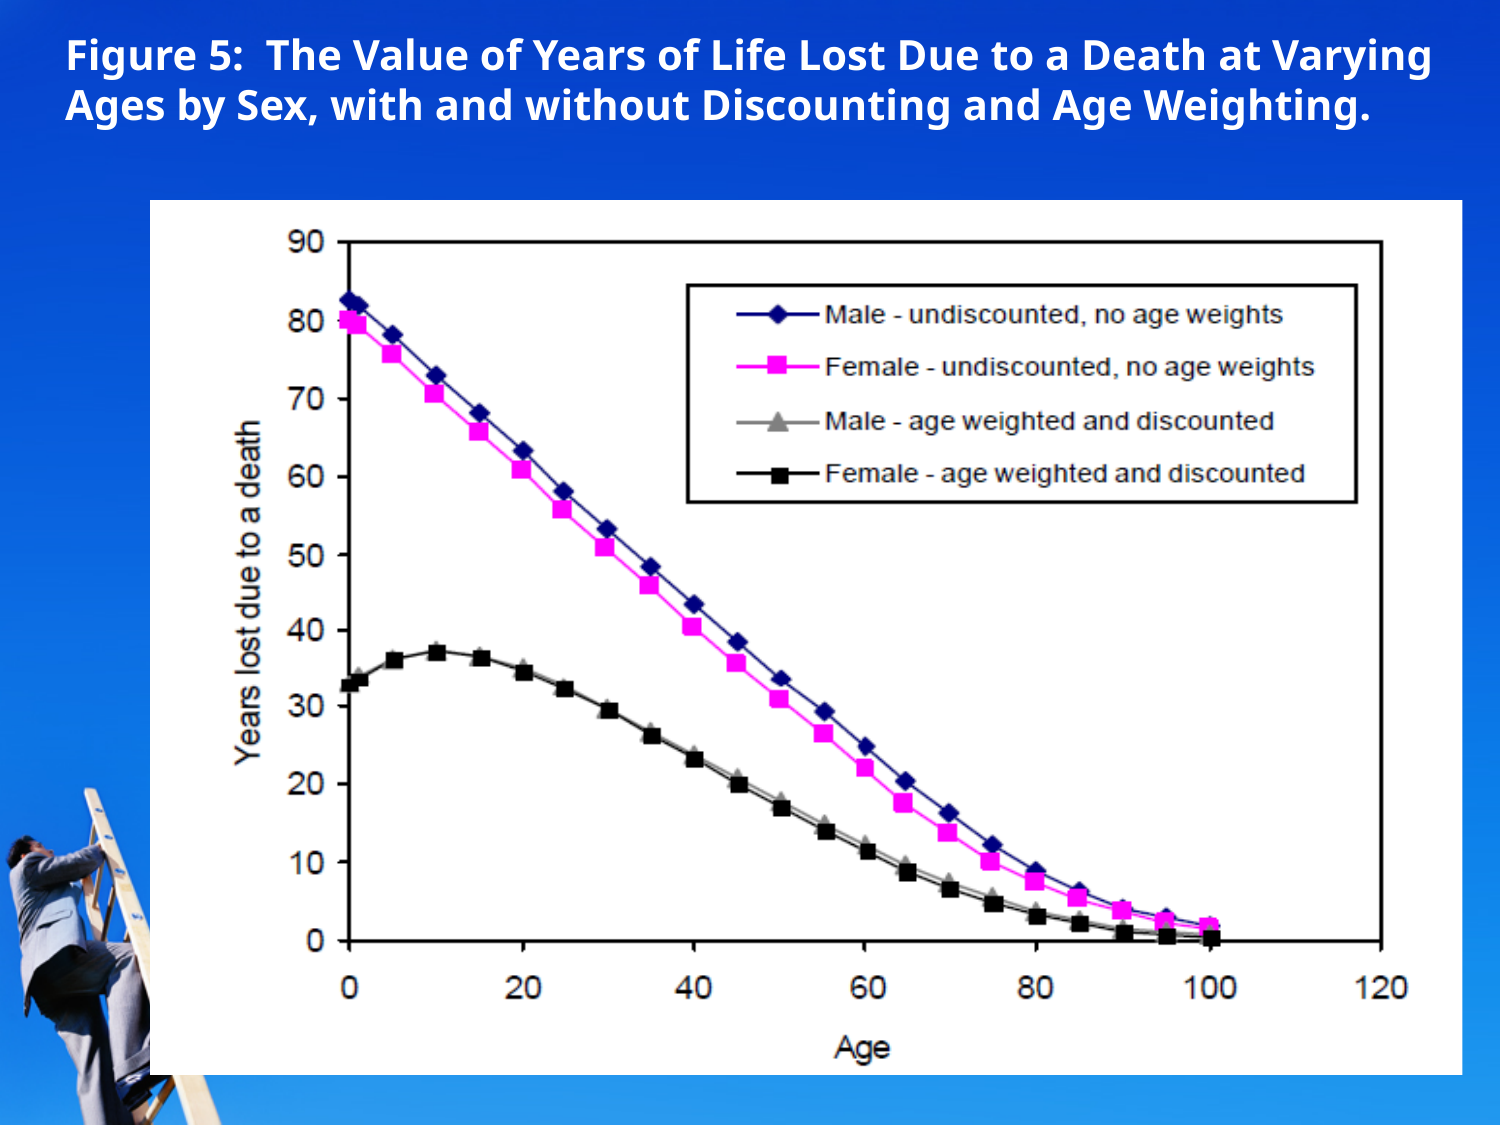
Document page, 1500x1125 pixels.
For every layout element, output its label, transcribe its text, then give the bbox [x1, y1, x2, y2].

title Figure 5: The Value of Years of Life Lost Due to a Death at Varying Ages by Sex, with and without Discounting and Age Weighting. [49, 44, 1476, 163]
picture [0, 0, 1500, 1125]
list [149, 199, 1463, 1076]
